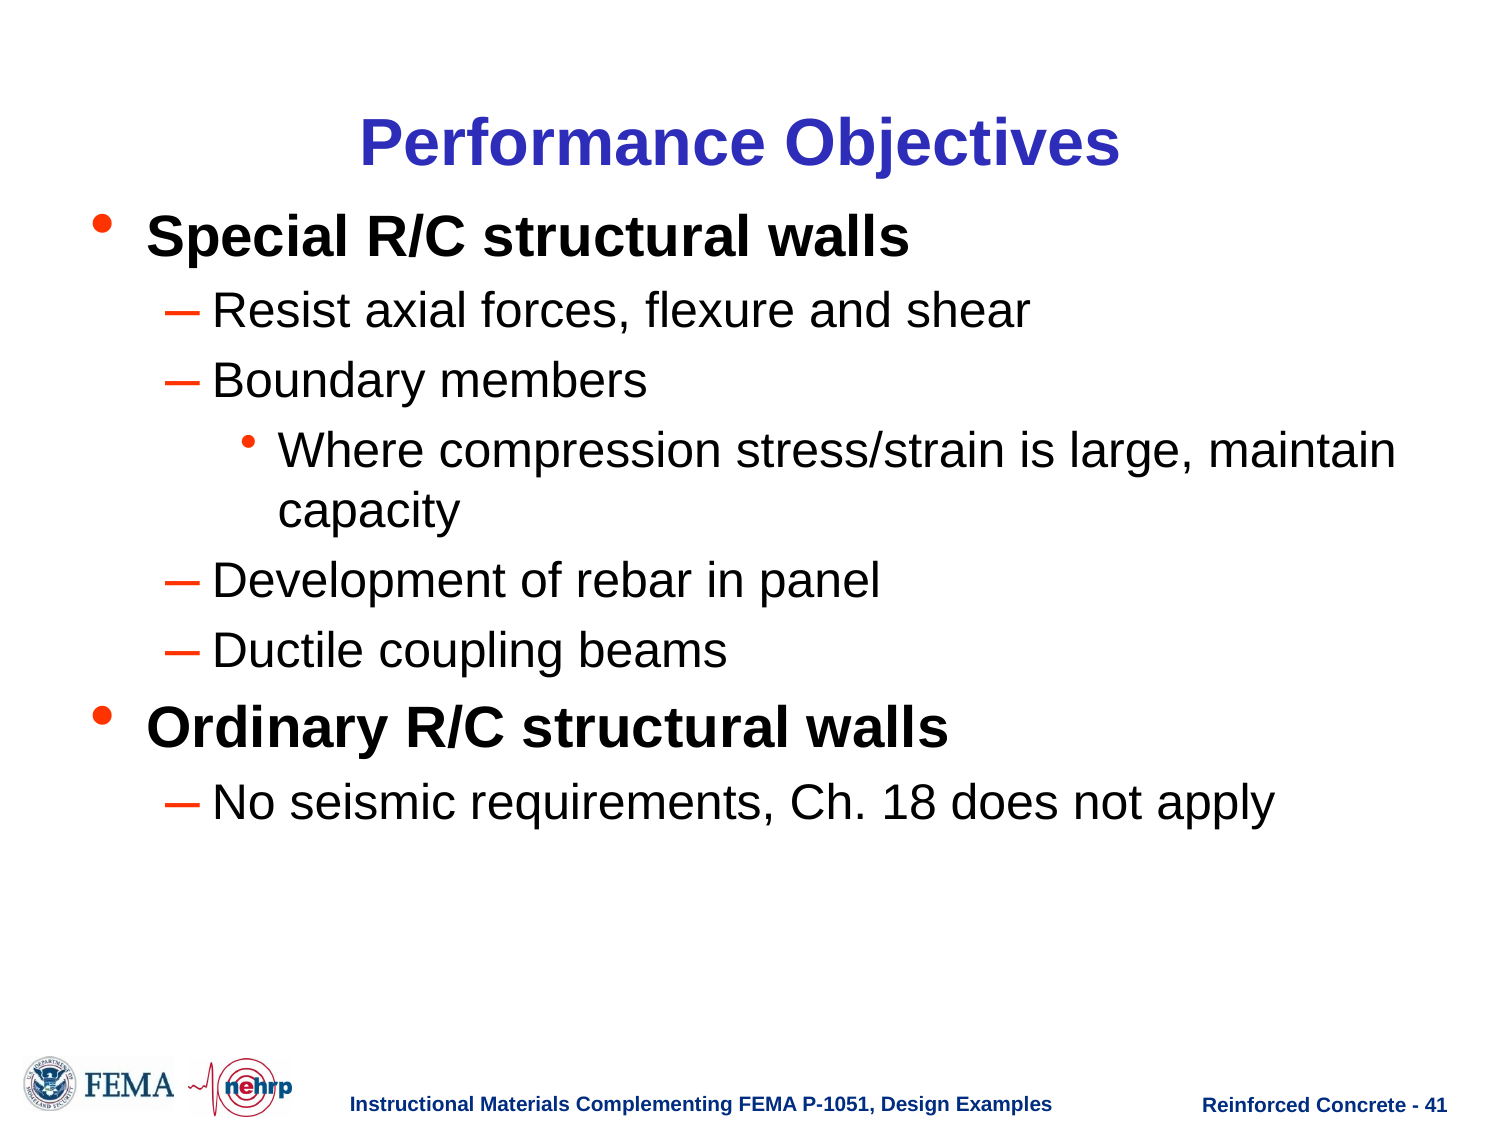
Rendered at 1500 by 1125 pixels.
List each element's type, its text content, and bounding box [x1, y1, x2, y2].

picture [23, 1056, 174, 1111]
list Special R/C structural walls Resist axial forces, flexure and shear Boundary members Where compression stress/strain is large, maintain capacity Development of rebar in panel Ductile coupling beams Ordinary R/C structural walls No seismic requirements, Ch. 18 does not apply [74, 190, 1426, 994]
picture [188, 1058, 292, 1117]
footer Instructional Materials Complementing FEMA P-1051, Design Examples [334, 1087, 1104, 1124]
title Performance Objectives [74, 44, 1426, 190]
